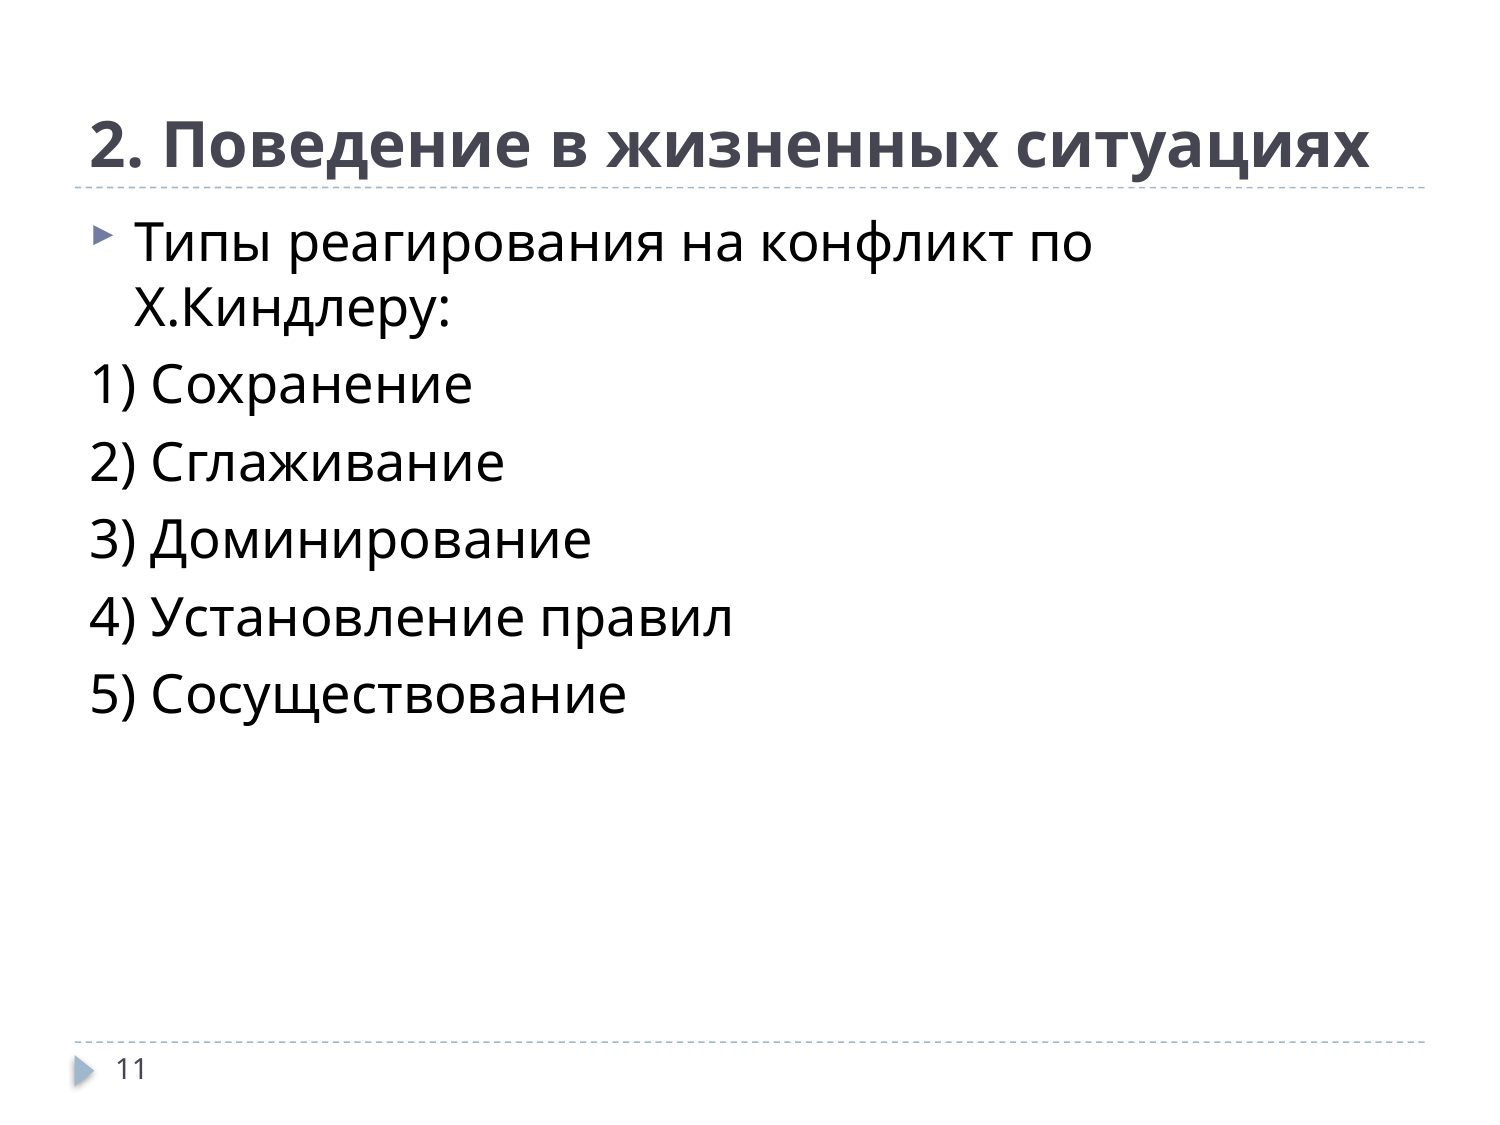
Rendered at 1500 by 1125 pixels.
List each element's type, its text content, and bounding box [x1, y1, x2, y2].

slide_number 11 [100, 1042, 426, 1103]
list Типы реагирования на конфликт по Х.Киндлеру: 1) Сохранение 2) Сглаживание 3) Доминирование 4) Установление правил 5) Сосуществование [75, 200, 1425, 1010]
title 2. Поведение в жизненных ситуациях [75, 24, 1425, 188]
